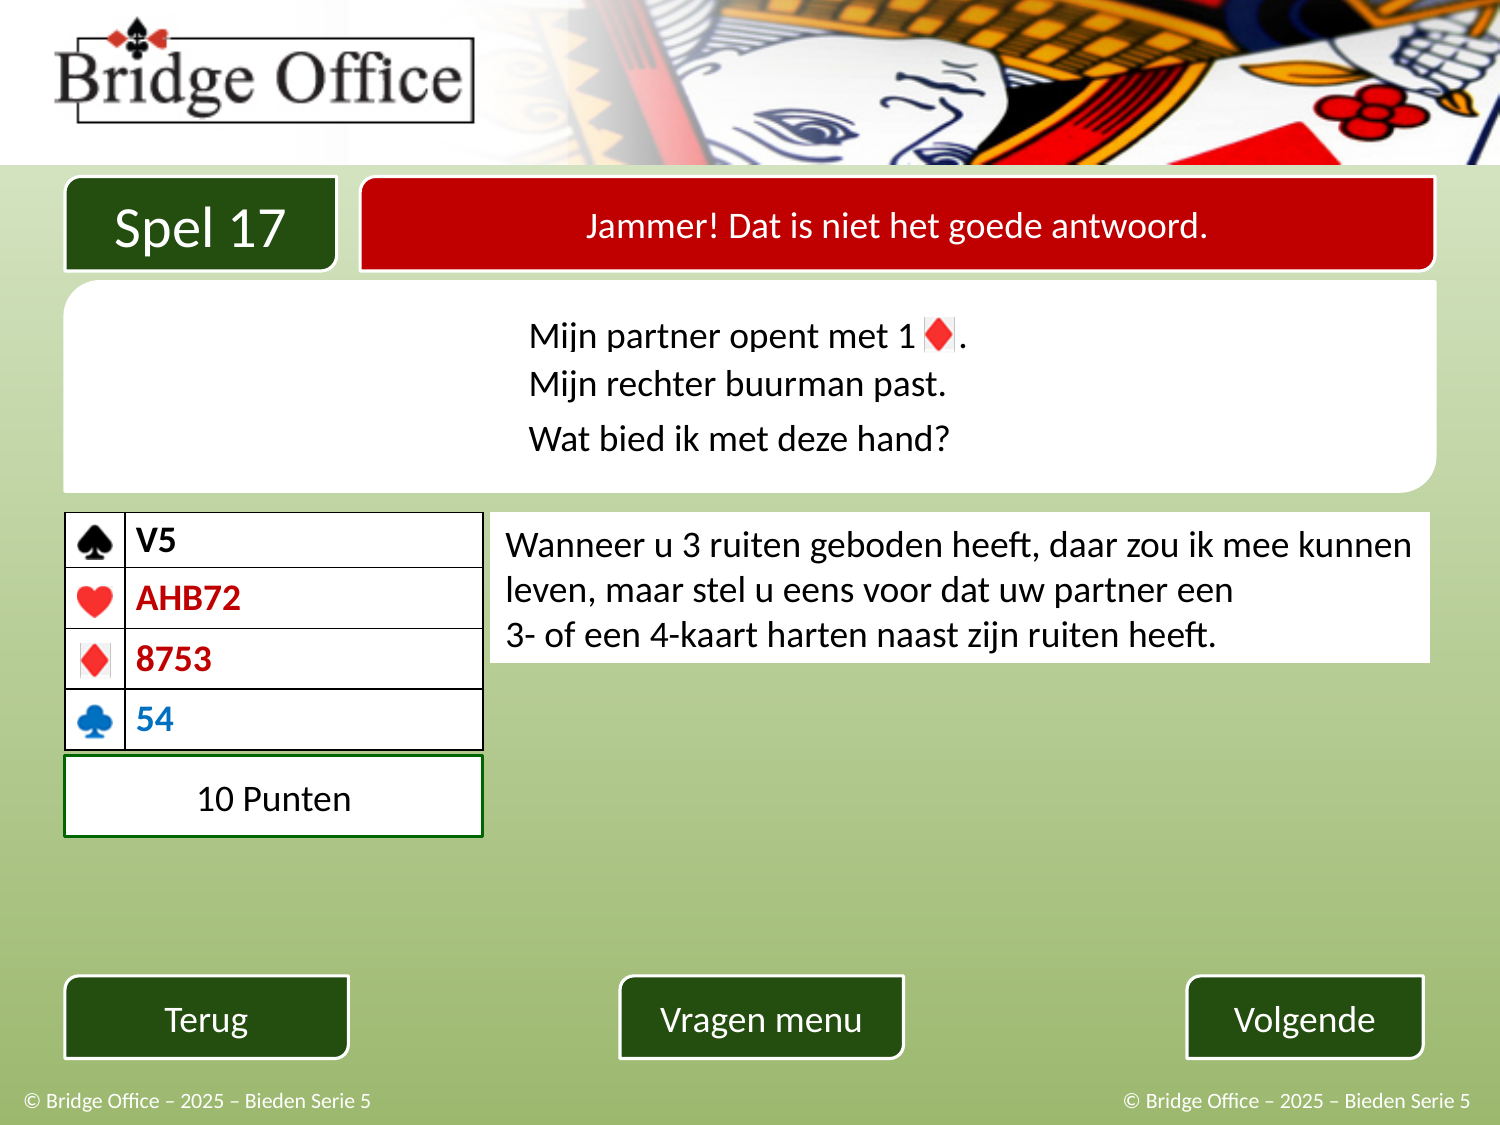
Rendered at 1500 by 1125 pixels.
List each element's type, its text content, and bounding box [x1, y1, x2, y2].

text_box [63, 280, 1437, 493]
table_cell [66, 629, 124, 688]
table_header [66, 513, 124, 567]
text_box Mijn rechter buurman past. [513, 352, 987, 406]
text_box Spel 17 [63, 179, 339, 273]
picture [77, 643, 113, 679]
text_box Jammer! Dat is niet het goede antwoord. [358, 179, 1437, 273]
text_box © Bridge Office – 2025 – Bieden Serie 5 [8, 1079, 393, 1121]
picture [77, 703, 113, 740]
text_box © Bridge Office – 2025 – Bieden Serie 5 [1107, 1079, 1500, 1121]
table_cell [66, 568, 124, 628]
text_box Volgende [1185, 974, 1425, 1061]
text_box Terug [63, 974, 350, 1061]
table_header V5 [126, 513, 482, 567]
text_box 10 Punten [63, 754, 484, 838]
picture [920, 316, 957, 353]
table_cell AHB72 [126, 568, 482, 628]
text_box Wanneer u 3 ruiten geboden heeft, daar zou ik mee kunnen leven, maar stel u eens voor dat uw partner een 3- of een 4-kaart harten naast zijn ruiten heeft. [490, 512, 1430, 663]
table_cell 54 [126, 690, 482, 749]
text_box Vragen menu [618, 974, 906, 1061]
table_cell [66, 690, 124, 749]
picture [77, 585, 113, 618]
picture [77, 524, 113, 561]
picture [0, 0, 1500, 166]
text_box Wat bied ik met deze hand? [513, 406, 987, 467]
table_cell 8753 [126, 629, 482, 688]
text_box Mijn partner opent met 1 . [513, 303, 1022, 364]
